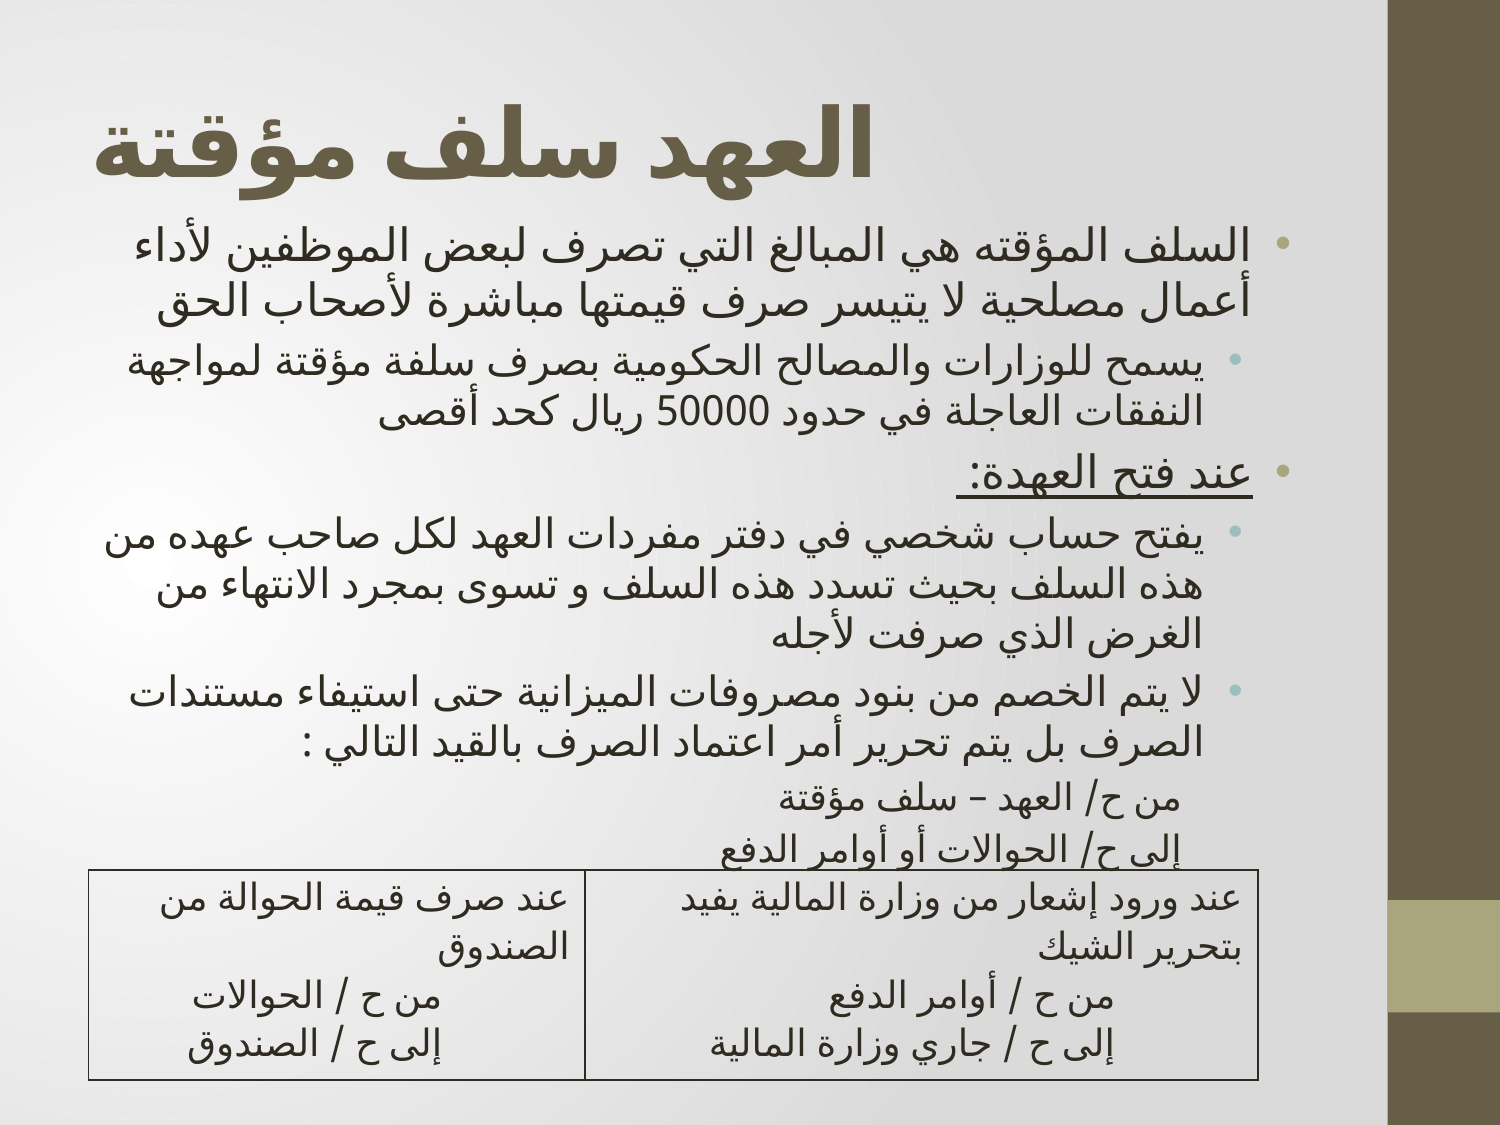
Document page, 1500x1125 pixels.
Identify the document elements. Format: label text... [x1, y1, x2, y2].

table_header عند ورود إشعار من وزارة المالية يفيد بتحرير الشيك من ح / أوامر الدفع إلى ح / جاري وزارة المالية [586, 871, 1257, 1079]
table_header عند صرف قيمة الحوالة من الصندوق من ح / الحوالات إلى ح / الصندوق [89, 871, 584, 1079]
title العهد سلف مؤقتة [75, 45, 1325, 208]
list السلف المؤقته هي المبالغ التي تصرف لبعض الموظفين لأداء أعمال مصلحية لا يتيسر صرف قيمتها مباشرة لأصحاب الحق يسمح للوزارات والمصالح الحكومية بصرف سلفة مؤقتة لمواجهة النفقات العاجلة في حدود 50000 ريال كحد أقصى عند فتح العهدة: يفتح حساب شخصي في دفتر مفردات العهد لكل صاحب عهده من هذه السلف بحيث تسدد هذه السلف و تسوى بمجرد الانتهاء من الغرض الذي صرفت لأجله لا يتم الخصم من بنود مصروفات الميزانية حتى استيفاء مستندات الصرف بل يتم تحرير أمر اعتماد الصرف بالقيد التالي : من ح/ العهد – سلف مؤقتة إلى ح/ الحوالات أو أوامر الدفع [75, 208, 1325, 1050]
